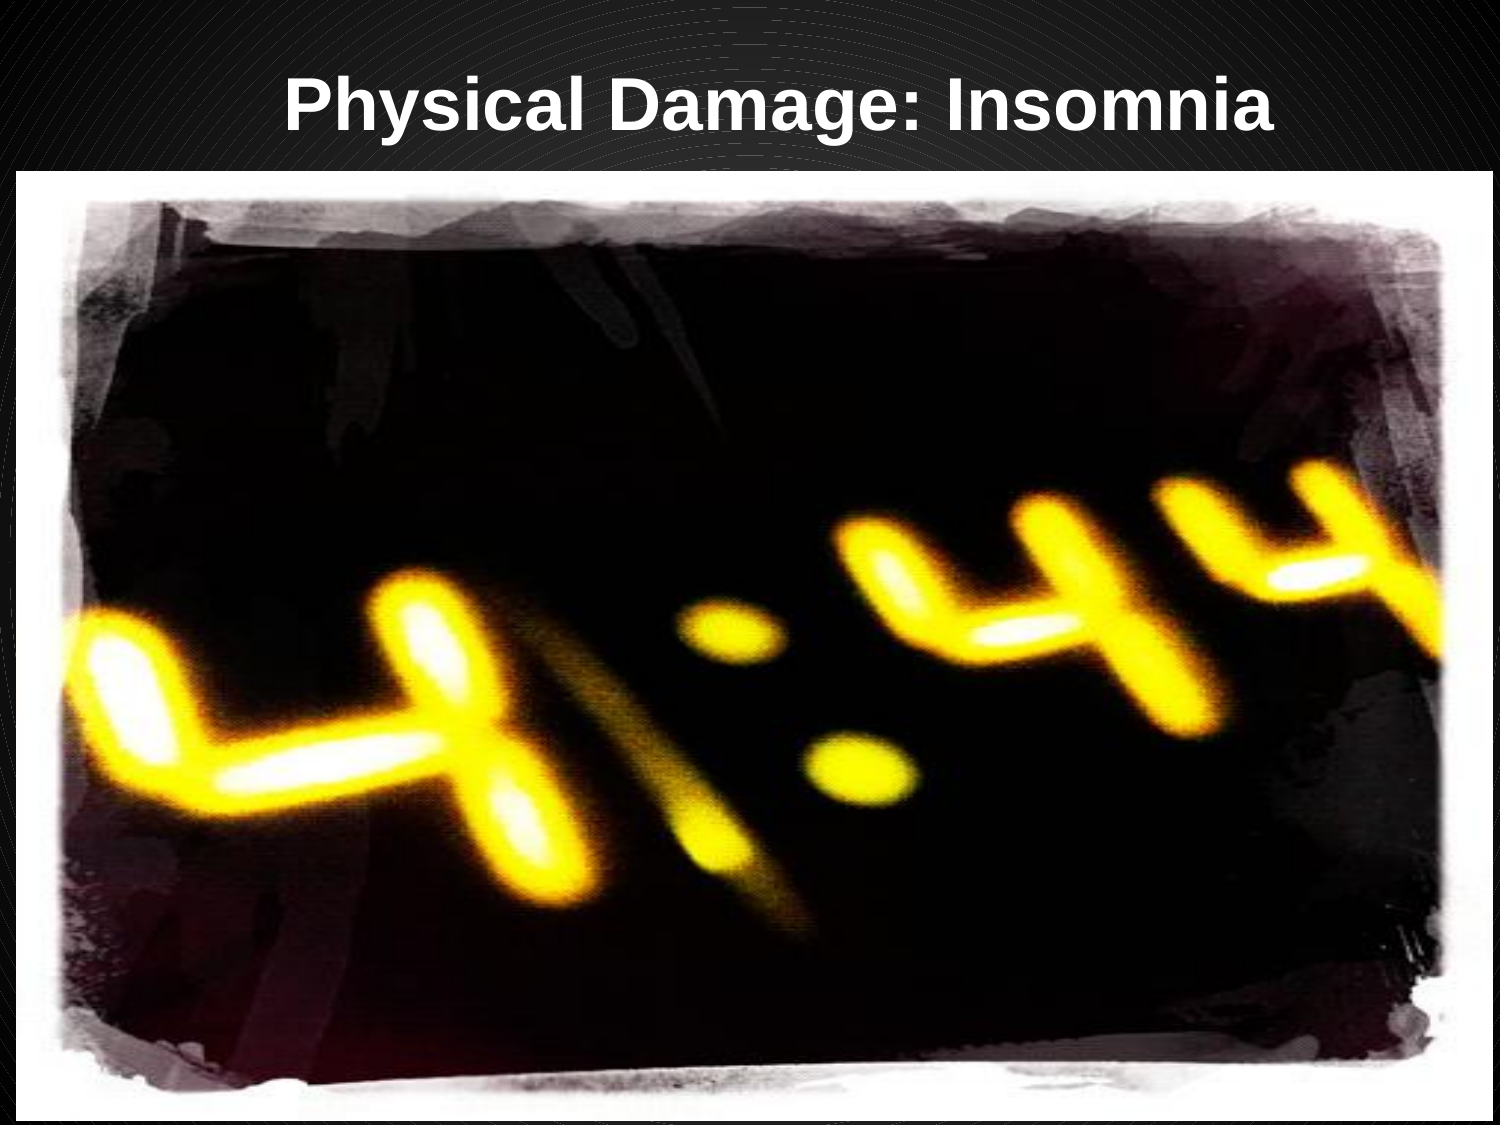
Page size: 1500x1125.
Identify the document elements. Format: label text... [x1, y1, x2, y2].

picture [16, 171, 1493, 1121]
title Physical Damage: Insomnia [75, 0, 1425, 161]
